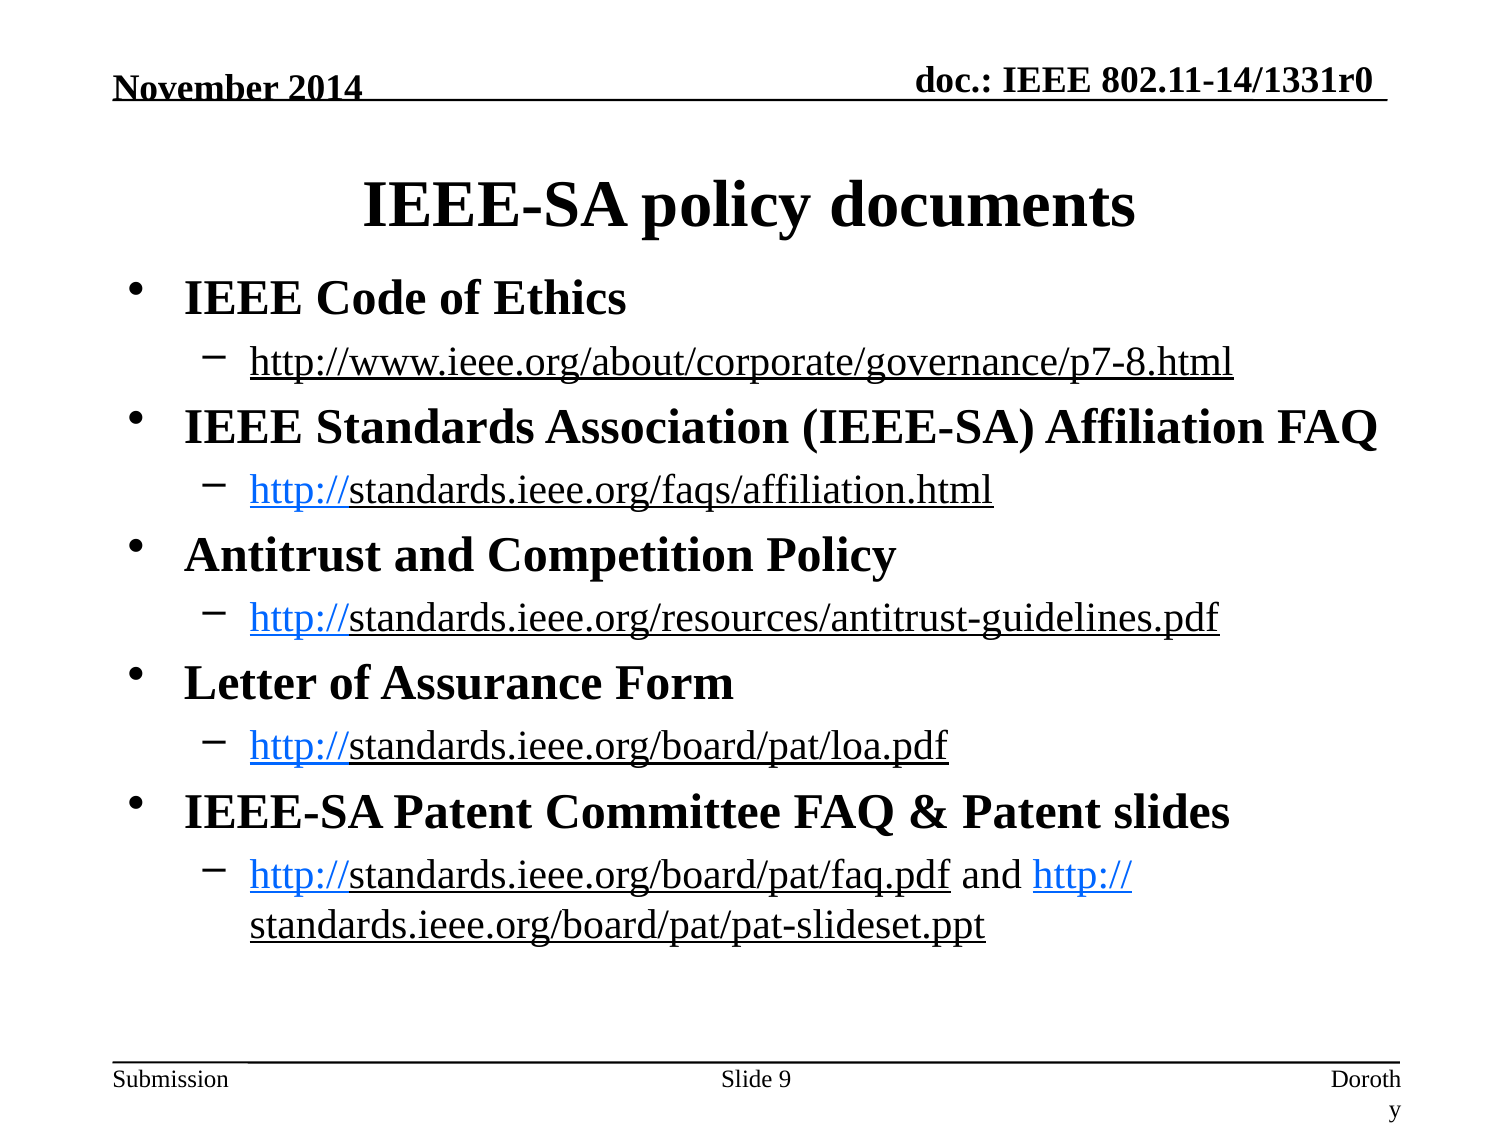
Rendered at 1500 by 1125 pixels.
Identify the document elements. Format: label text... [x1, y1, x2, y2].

footer Dorothy Stanley (Aruba Networks) [1324, 1061, 1402, 1093]
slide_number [112, 62, 401, 109]
slide_number Slide 9 [712, 1061, 800, 1093]
title IEEE-SA policy documents [112, 112, 1388, 187]
list IEEE Code of Ethics http://www.ieee.org/about/corporate/governance/p7-8.html IEEE Standards Association (IEEE-SA) Affiliation FAQ http://standards.ieee.org/faqs/affiliation.html Antitrust and Competition Policy http://standards.ieee.org/resources/antitrust-guidelines.pdf Letter of Assurance Form http://standards.ieee.org/board/pat/loa.pdf IEEE-SA Patent Committee FAQ & Patent slides http://standards.ieee.org/board/pat/faq.pdf and http://standards.ieee.org/board/pat/pat-slideset.ppt [112, 187, 1463, 1101]
